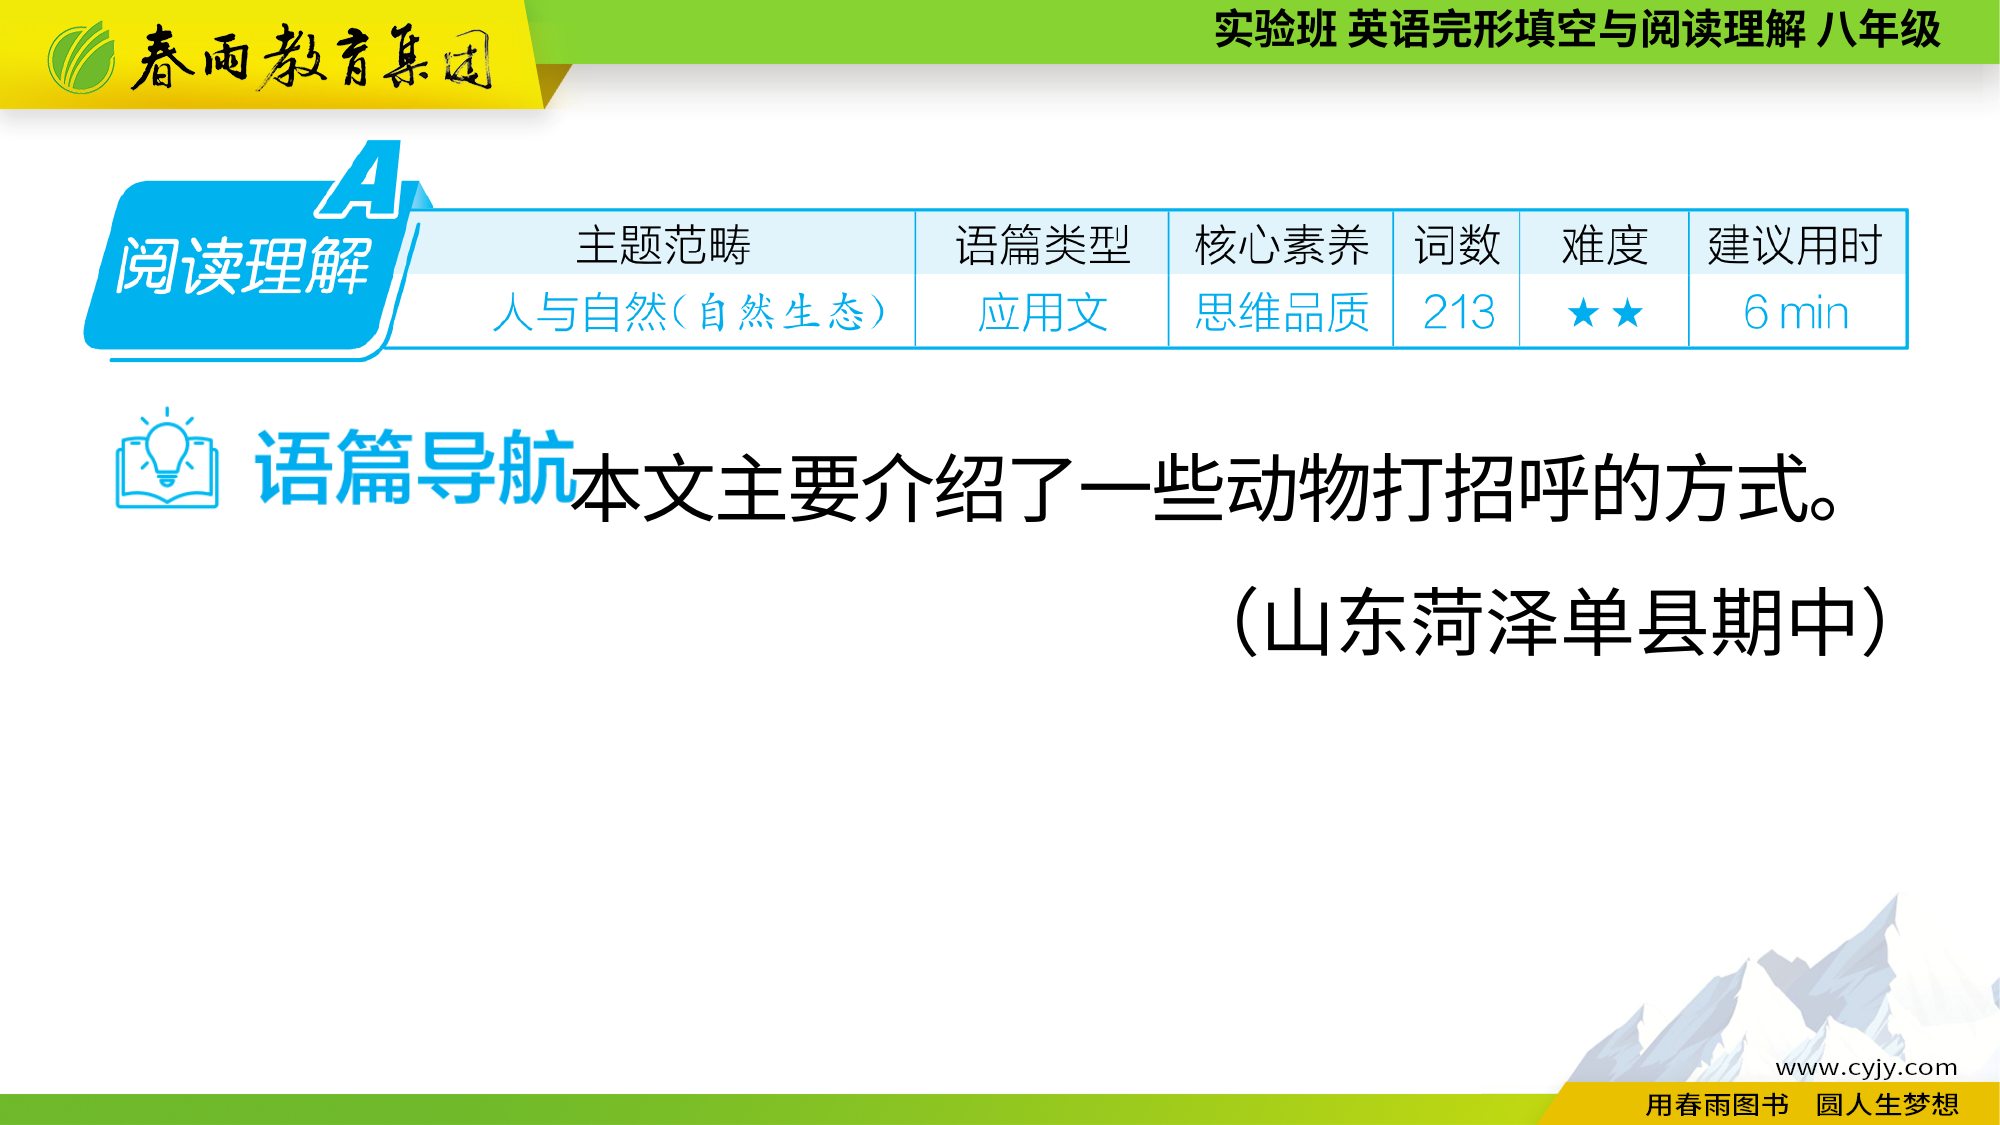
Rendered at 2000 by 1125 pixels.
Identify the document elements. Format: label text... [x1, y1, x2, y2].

text_box 本文主要介绍了一些动物打招呼的方式。 [66, 388, 1951, 539]
list （山东菏泽单县期中） [66, 539, 1951, 657]
picture [0, 0, 2000, 1125]
